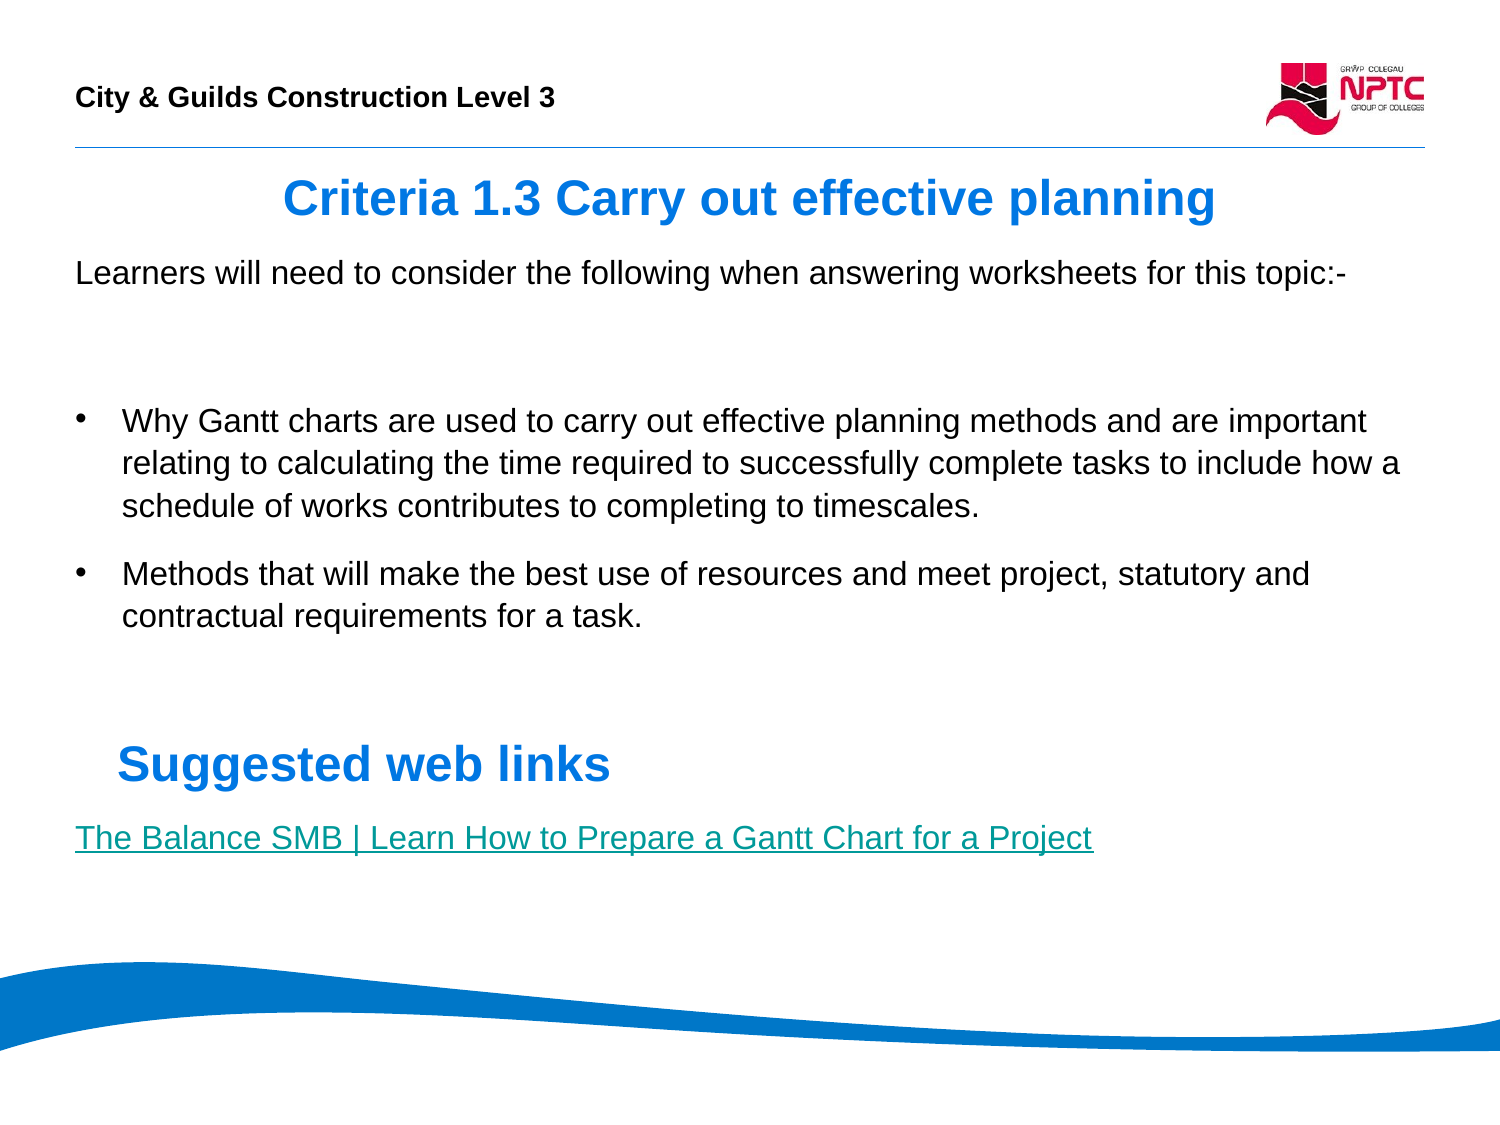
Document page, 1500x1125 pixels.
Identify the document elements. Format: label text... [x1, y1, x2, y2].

list Learners will need to consider the following when answering worksheets for this topic:- Why Gantt charts are used to carry out effective planning methods and are important relating to calculating the time required to successfully complete tasks to include how a schedule of works contributes to completing to timescales. Methods that will make the best use of resources and meet project, statutory and contractual requirements for a task. Suggested web links The Balance SMB | Learn How to Prepare a Gantt Chart for a Project [74, 247, 1426, 946]
title Criteria 1.3 Carry out effective planning [74, 165, 1426, 229]
picture [1266, 63, 1424, 135]
